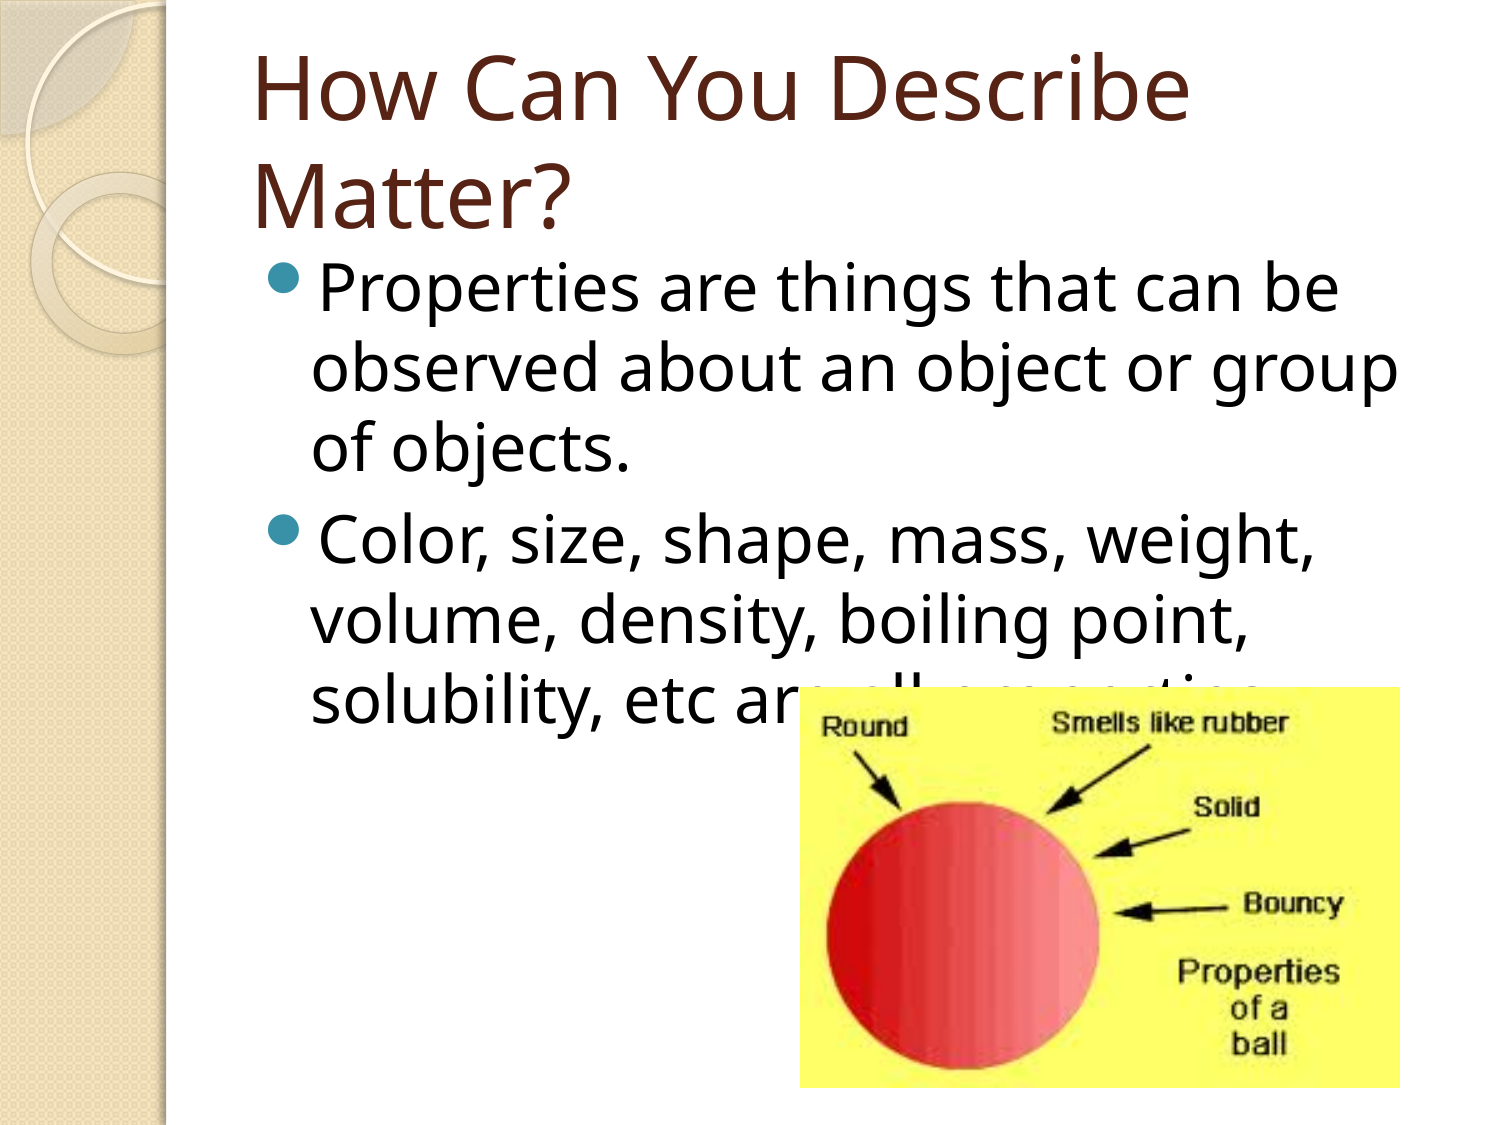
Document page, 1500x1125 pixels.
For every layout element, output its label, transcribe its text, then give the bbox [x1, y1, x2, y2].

picture [799, 687, 1401, 1088]
title How Can You Describe Matter? [235, 45, 1466, 233]
list Properties are things that can be observed about an object or group of objects. Color, size, shape, mass, weight, volume, density, boiling point, solubility, etc are all properties. [235, 237, 1466, 788]
